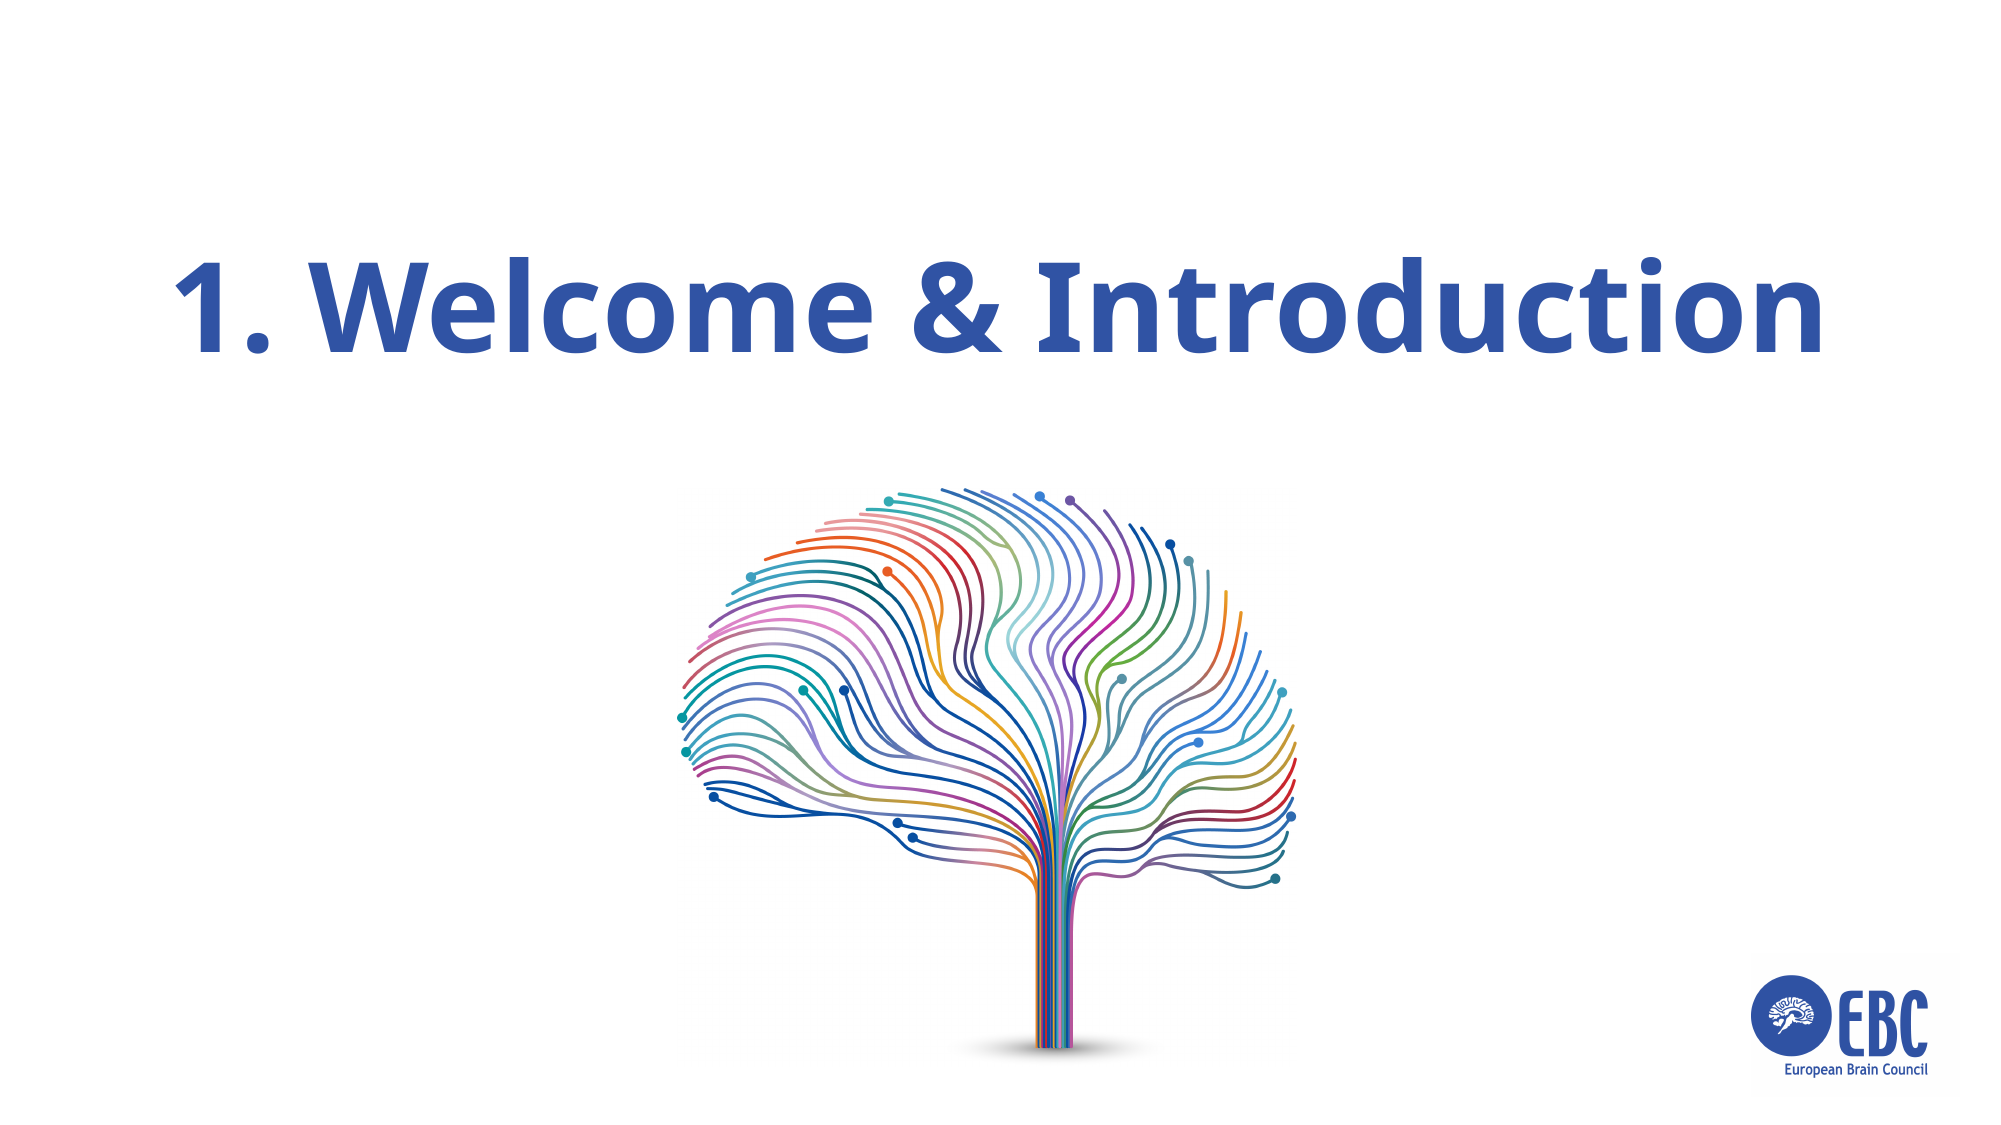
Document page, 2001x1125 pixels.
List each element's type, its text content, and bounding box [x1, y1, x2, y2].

picture [1751, 953, 1960, 1097]
picture [677, 488, 1297, 1067]
title 1. Welcome & Introduction [4, 203, 1996, 387]
